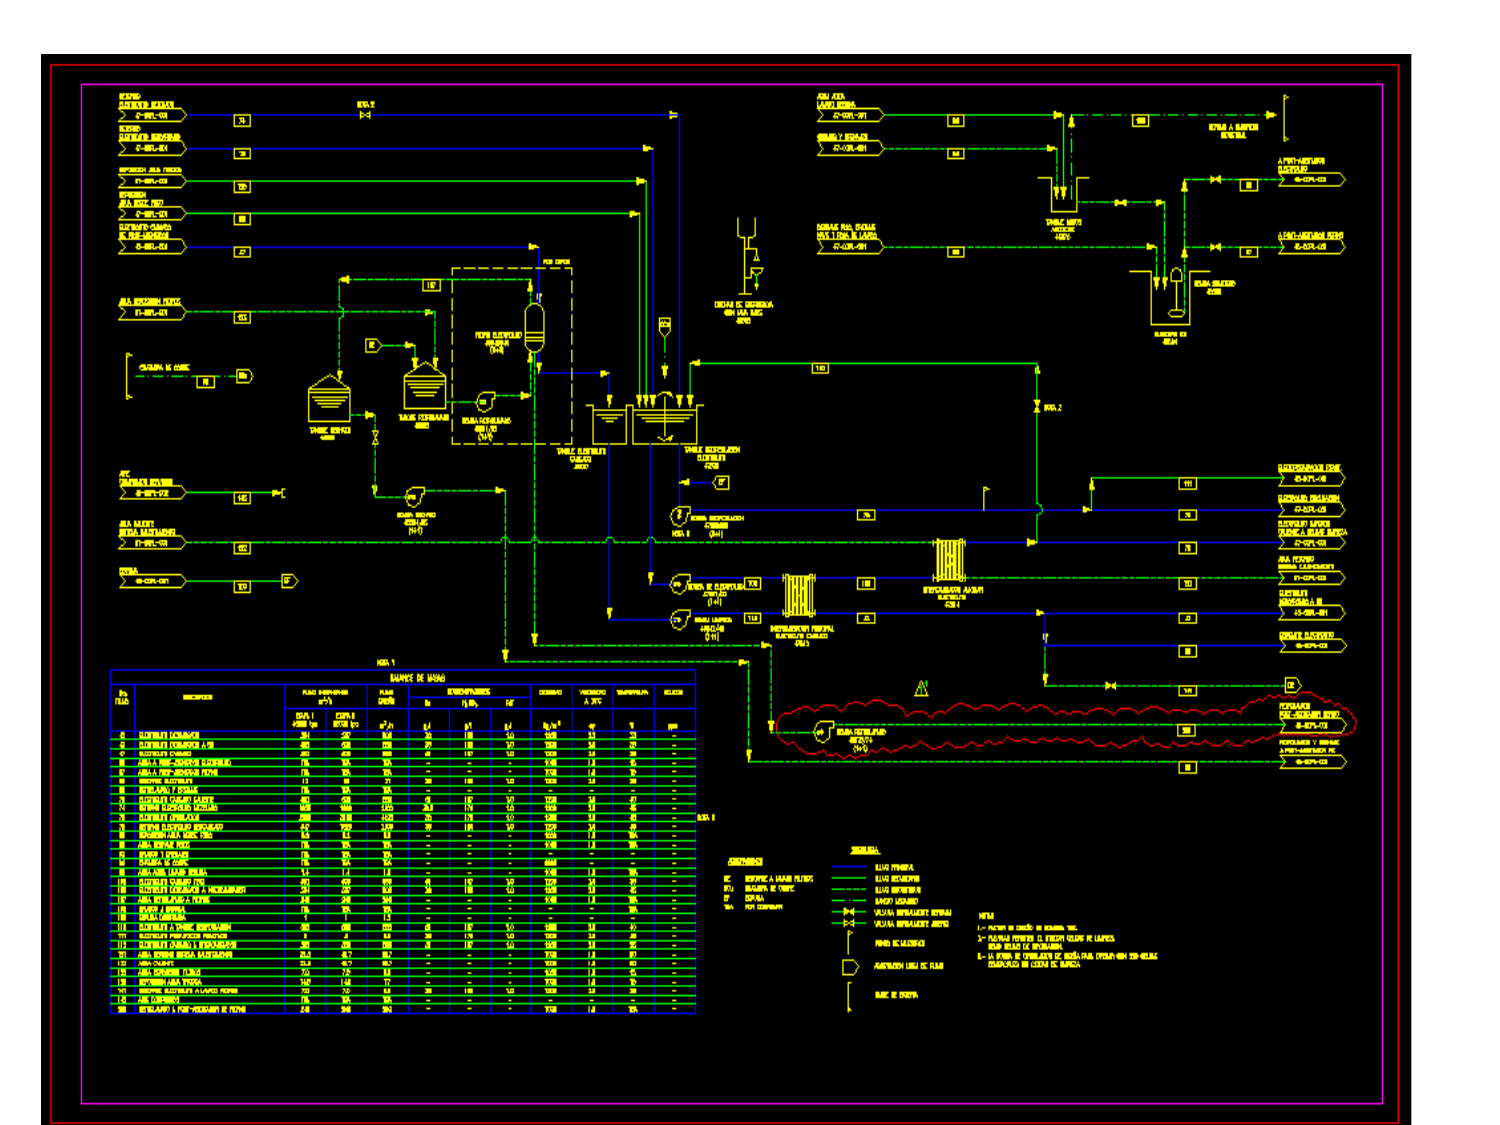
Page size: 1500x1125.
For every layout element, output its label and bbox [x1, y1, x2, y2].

list [40, 54, 1412, 1125]
